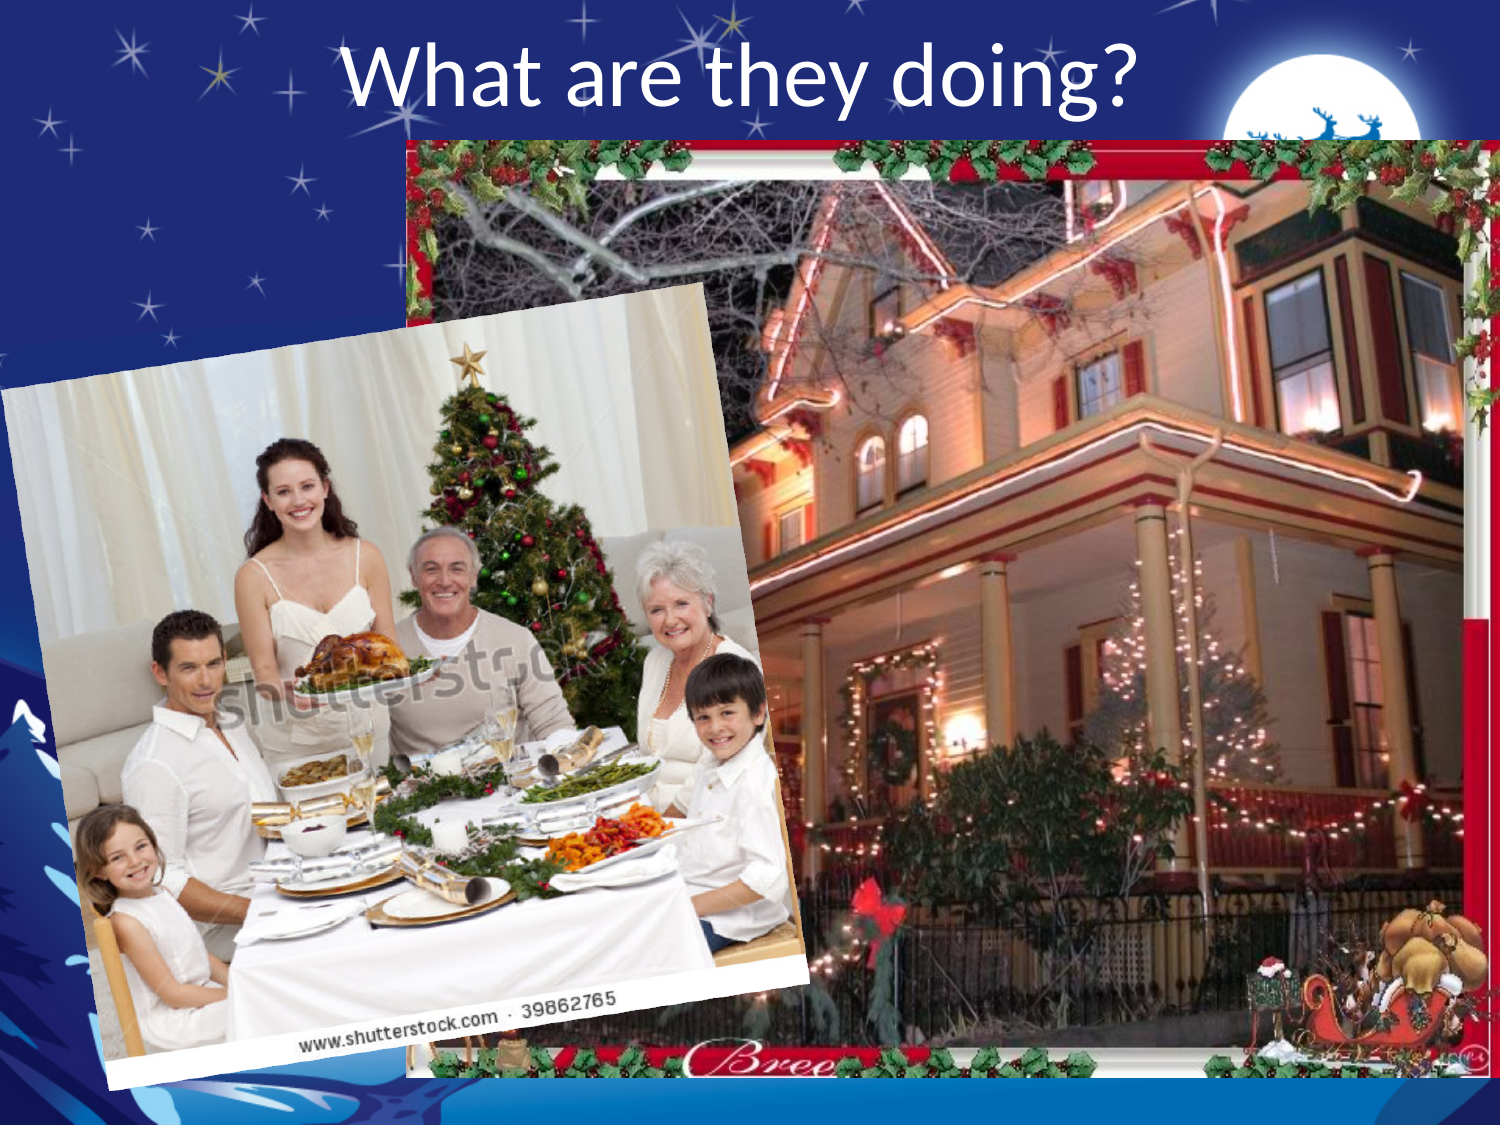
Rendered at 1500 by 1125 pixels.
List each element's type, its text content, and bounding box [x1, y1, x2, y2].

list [49, 330, 761, 1042]
title What are they doing? [58, 0, 1425, 188]
picture [0, 0, 1500, 1125]
